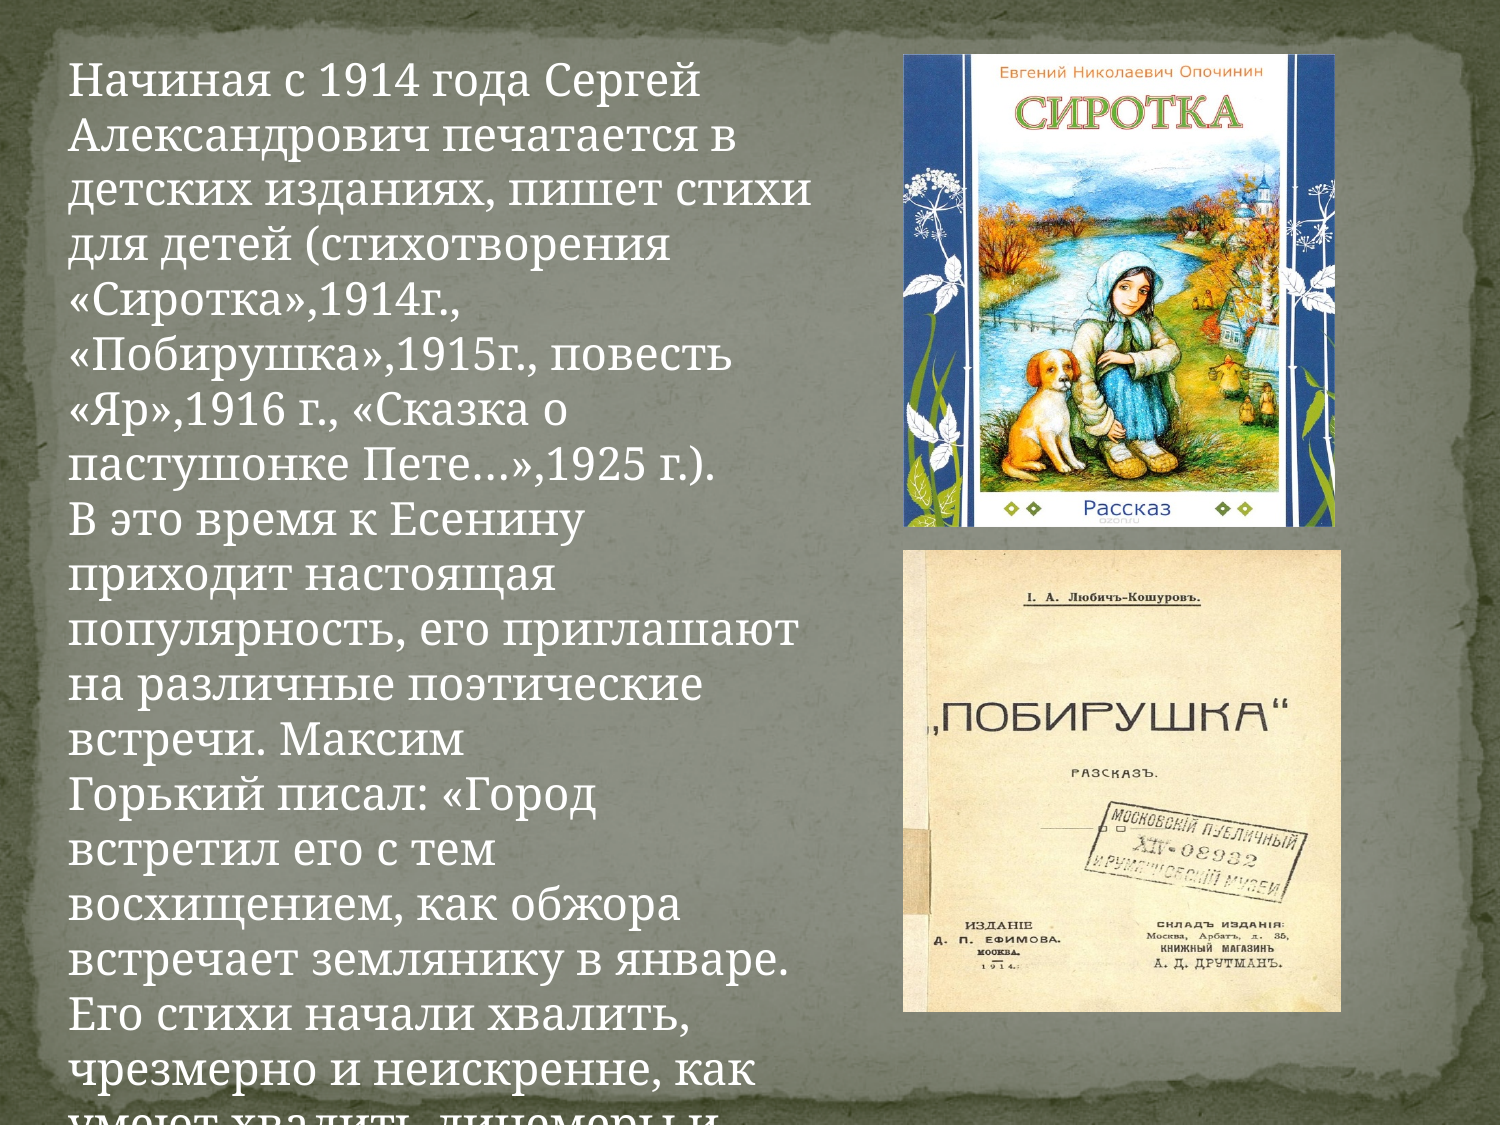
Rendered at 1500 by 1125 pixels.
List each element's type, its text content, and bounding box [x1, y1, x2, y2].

picture [903, 54, 1335, 527]
text_box Начиная с 1914 года Сергей Александрович печатается в детских изданиях, пишет стихи для детей (стихотворения «Сиротка»,1914г., «Побирушка»,1915г., повесть «Яр»,1916 г., «Сказка о пастушонке Пете…»,1925 г.). В это время к Есенину приходит настоящая популярность, его приглашают на различные поэтические встречи. Максим Горький писал: «Город встретил его с тем восхищением, как обжора встречает землянику в январе. Его стихи начали хвалить, чрезмерно и неискренне, как умеют хвалить лицемеры и завистники». [53, 42, 833, 1125]
picture [903, 550, 1341, 1012]
